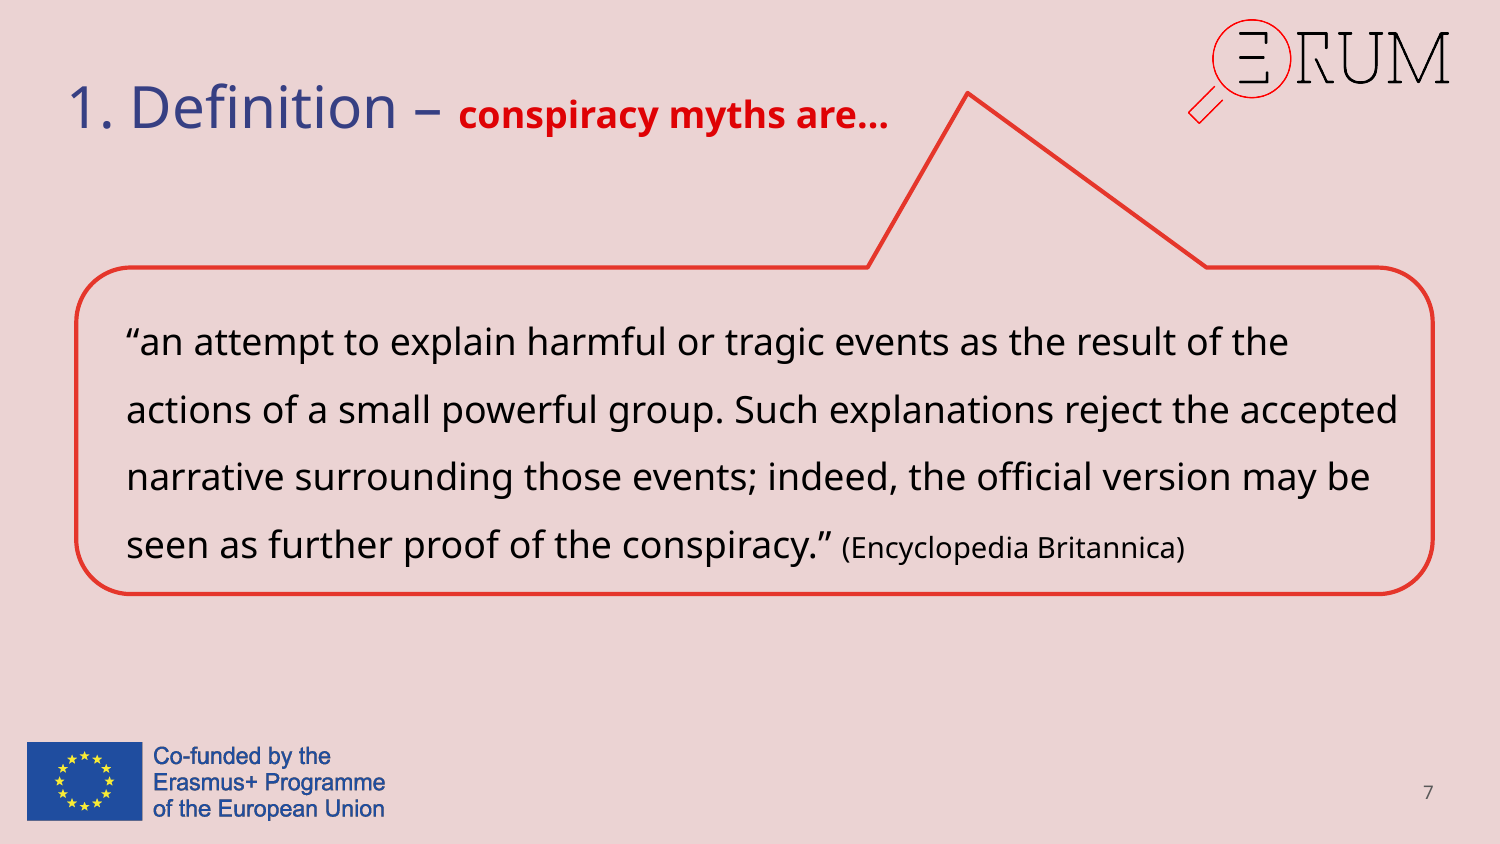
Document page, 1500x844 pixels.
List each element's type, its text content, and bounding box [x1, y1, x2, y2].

title 1. Definition – conspiracy myths are… [51, 55, 1168, 150]
text_box “an attempt to explain harmful or tragic events as the result of the actions of a small powerful group. Such explanations reject the accepted narrative surrounding those events; indeed, the official version may be seen as further proof of the conspiracy.” (Encyclopedia Britannica) [76, 92, 1433, 595]
picture [1136, 0, 1500, 137]
slide_number 7 [1358, 761, 1449, 826]
picture [27, 742, 385, 821]
